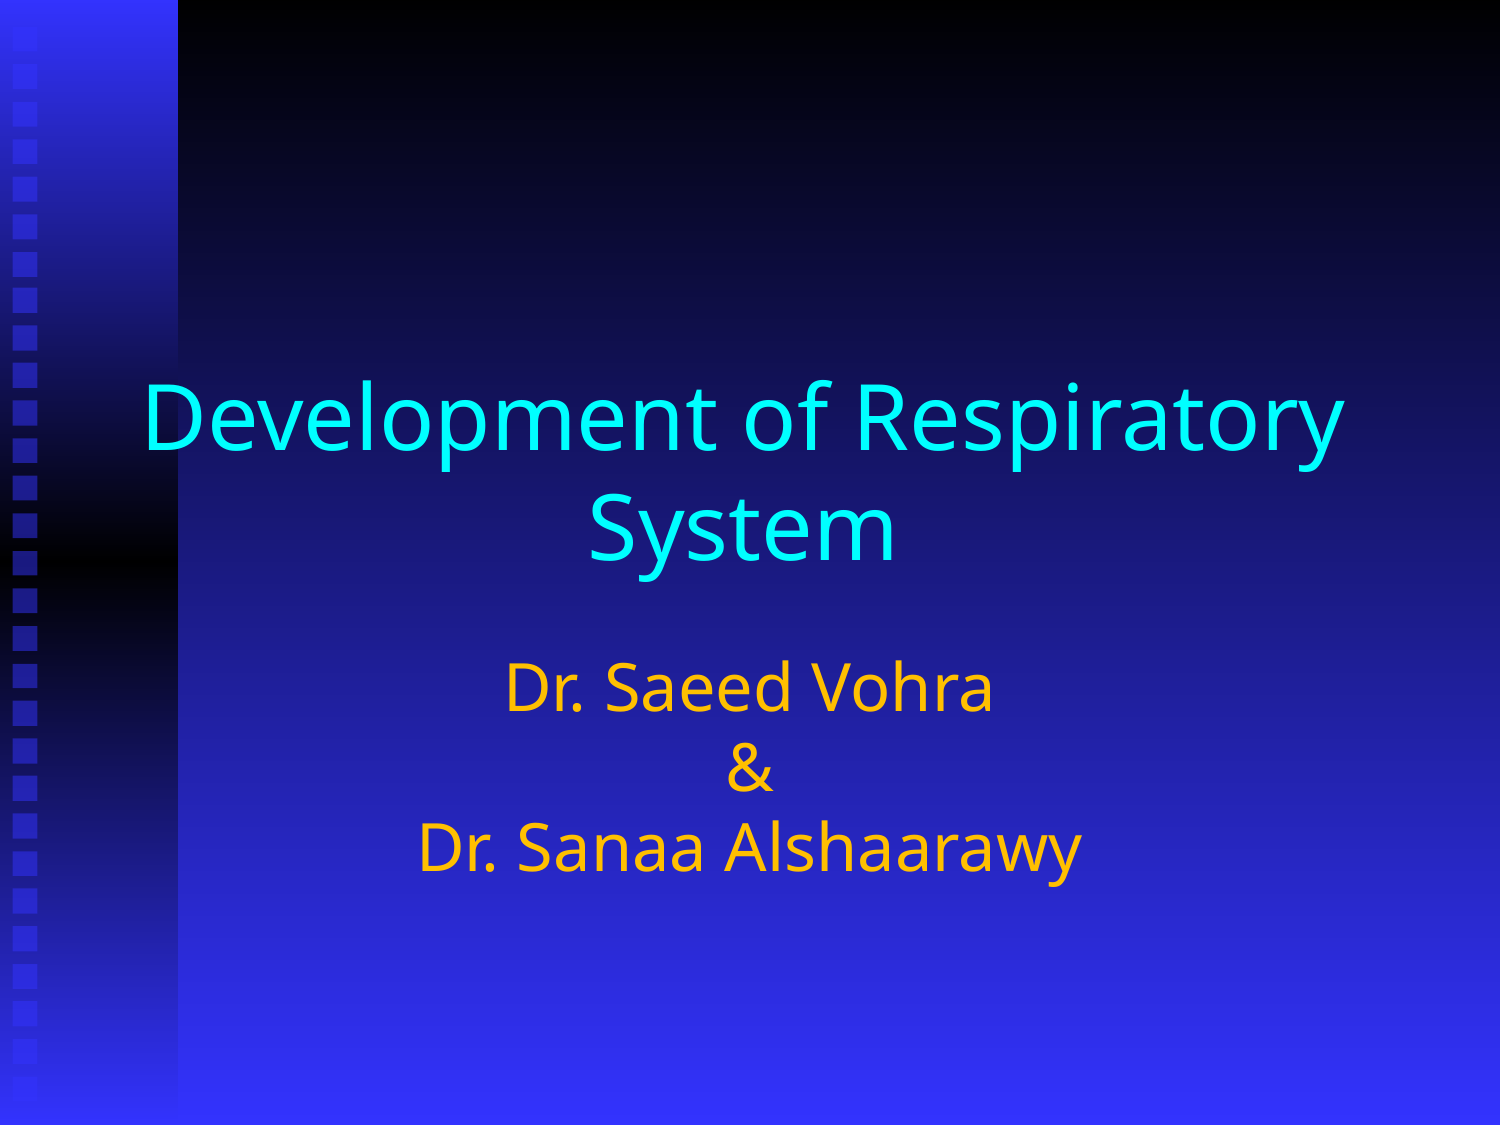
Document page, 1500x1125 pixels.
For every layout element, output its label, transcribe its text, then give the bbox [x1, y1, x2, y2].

title Development of Respiratory System [87, 375, 1400, 563]
subtitle Dr. Saeed Vohra & Dr. Sanaa Alshaarawy [224, 637, 1276, 938]
